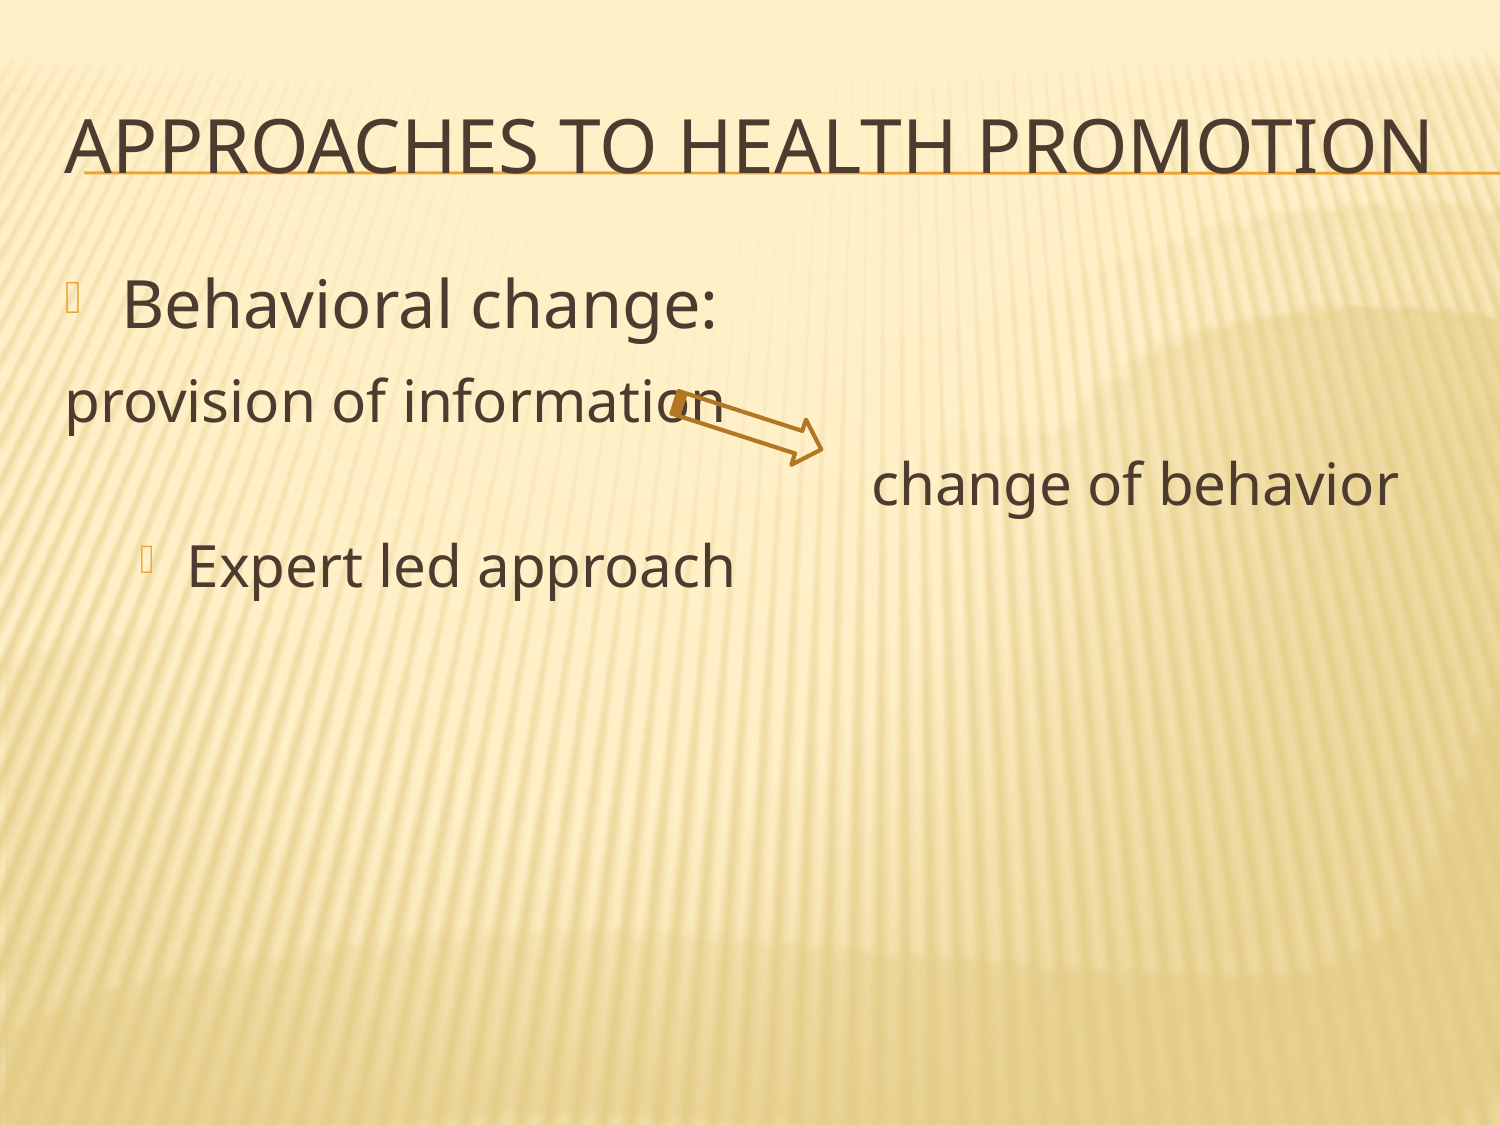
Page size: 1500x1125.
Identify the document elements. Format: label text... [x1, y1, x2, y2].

list Behavioral change: provision of information change of behavior Expert led approach [50, 254, 1475, 998]
text_box [669, 389, 824, 467]
title Approaches to Health Promotion [50, 75, 1475, 213]
